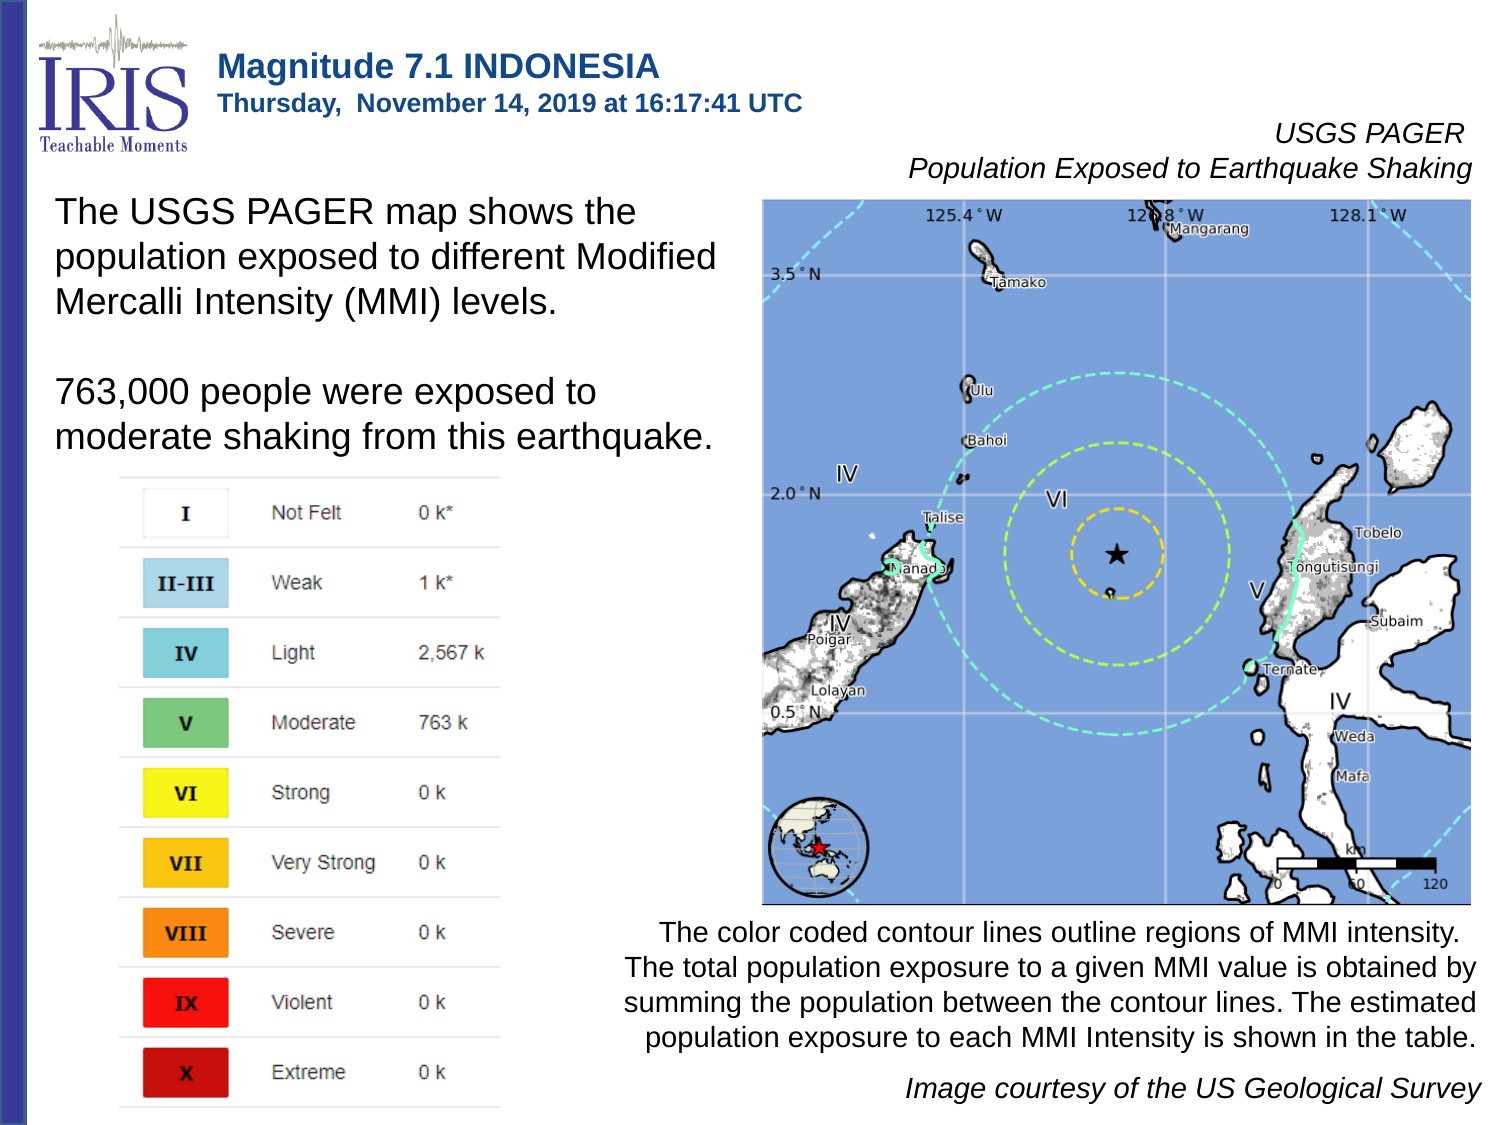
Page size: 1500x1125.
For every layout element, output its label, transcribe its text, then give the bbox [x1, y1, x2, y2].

picture [762, 198, 1471, 906]
text_box The color coded contour lines outline regions of MMI intensity. The total population exposure to a given MMI value is obtained by summing the population between the contour lines. The estimated population exposure to each MMI Intensity is shown in the table. [546, 905, 1493, 1061]
text_box The USGS PAGER map shows the population exposed to different Modified Mercalli Intensity (MMI) levels. 763,000 people were exposed to moderate shaking from this earthquake. [39, 179, 763, 465]
text_box Image courtesy of the US Geological Survey [890, 1061, 1500, 1112]
text_box [0, 0, 27, 1125]
text_box USGS PAGER Population Exposed to Earthquake Shaking [850, 125, 1489, 193]
text_box Magnitude 7.1 INDONESIA Thursday, November 14, 2019 at 16:17:41 UTC [202, 0, 1499, 125]
picture [119, 464, 501, 1125]
picture [39, 12, 188, 165]
